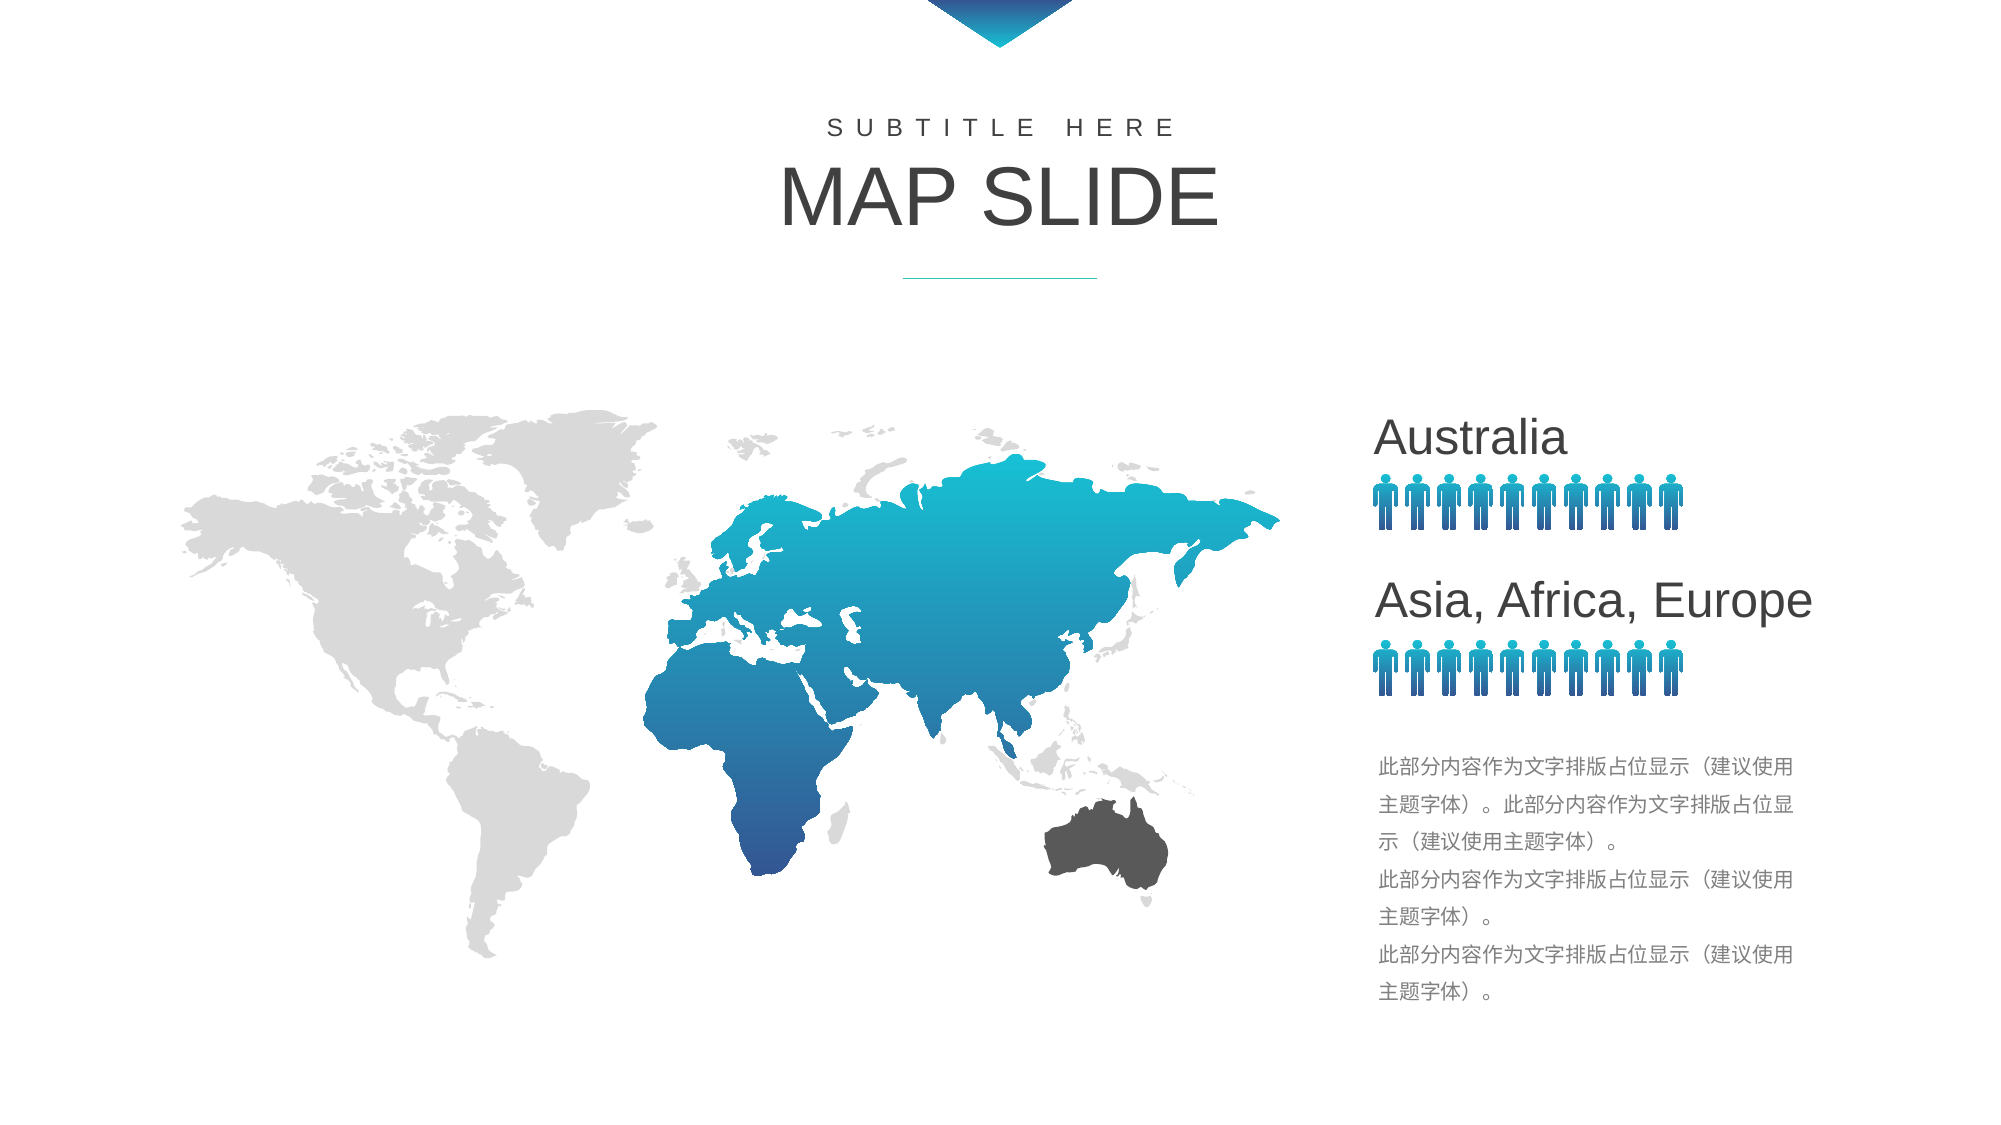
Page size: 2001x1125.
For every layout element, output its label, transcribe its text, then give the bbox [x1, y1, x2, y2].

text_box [1373, 639, 1684, 697]
text_box Australia [1358, 397, 1583, 473]
text_box SUBTITLE HERE [811, 103, 1189, 149]
text_box MAP SLIDE [763, 134, 1237, 250]
text_box 此部分内容作为文字排版占位显示（建议使用主题字体）。此部分内容作为文字排版占位显示（建议使用主题字体）。 此部分内容作为文字排版占位显示（建议使用主题字体）。 此部分内容作为文字排版占位显示（建议使用主题字体）。 [1364, 734, 1815, 1049]
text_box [180, 410, 1280, 959]
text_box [1373, 473, 1684, 531]
text_box Asia, Africa, Europe [1360, 560, 1829, 636]
text_box [926, 0, 1074, 50]
